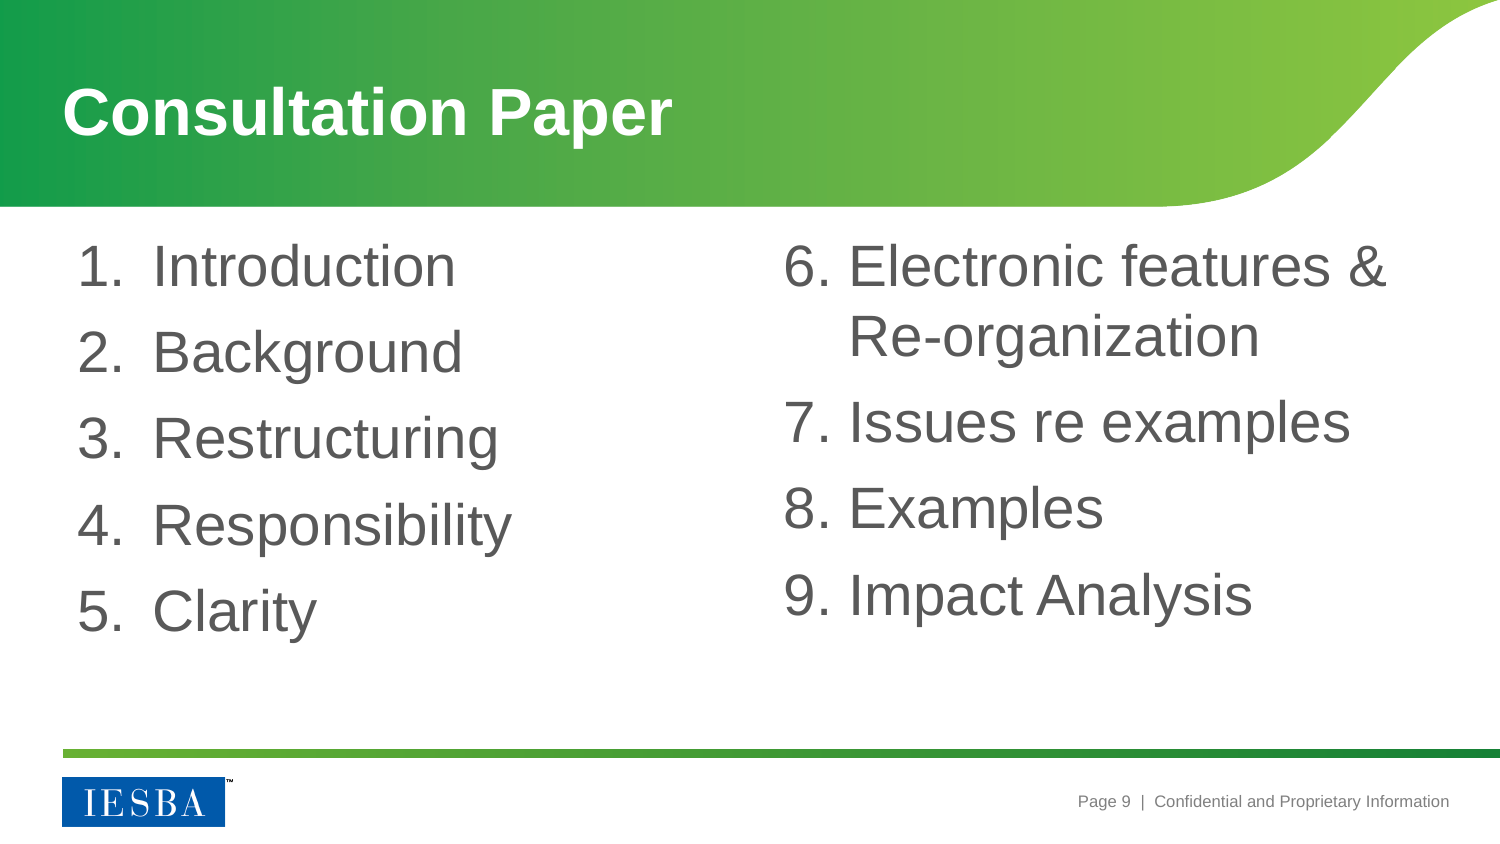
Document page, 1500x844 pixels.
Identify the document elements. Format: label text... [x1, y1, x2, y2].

title Consultation Paper [62, 75, 1300, 142]
list Introduction Background Restructuring Responsibility Clarity [62, 220, 744, 724]
list 6. Electronic features & Re-organization 7. Issues re examples 8. Examples 9. Impact Analysis [768, 220, 1450, 724]
picture [62, 777, 233, 827]
picture [0, 0, 1500, 207]
